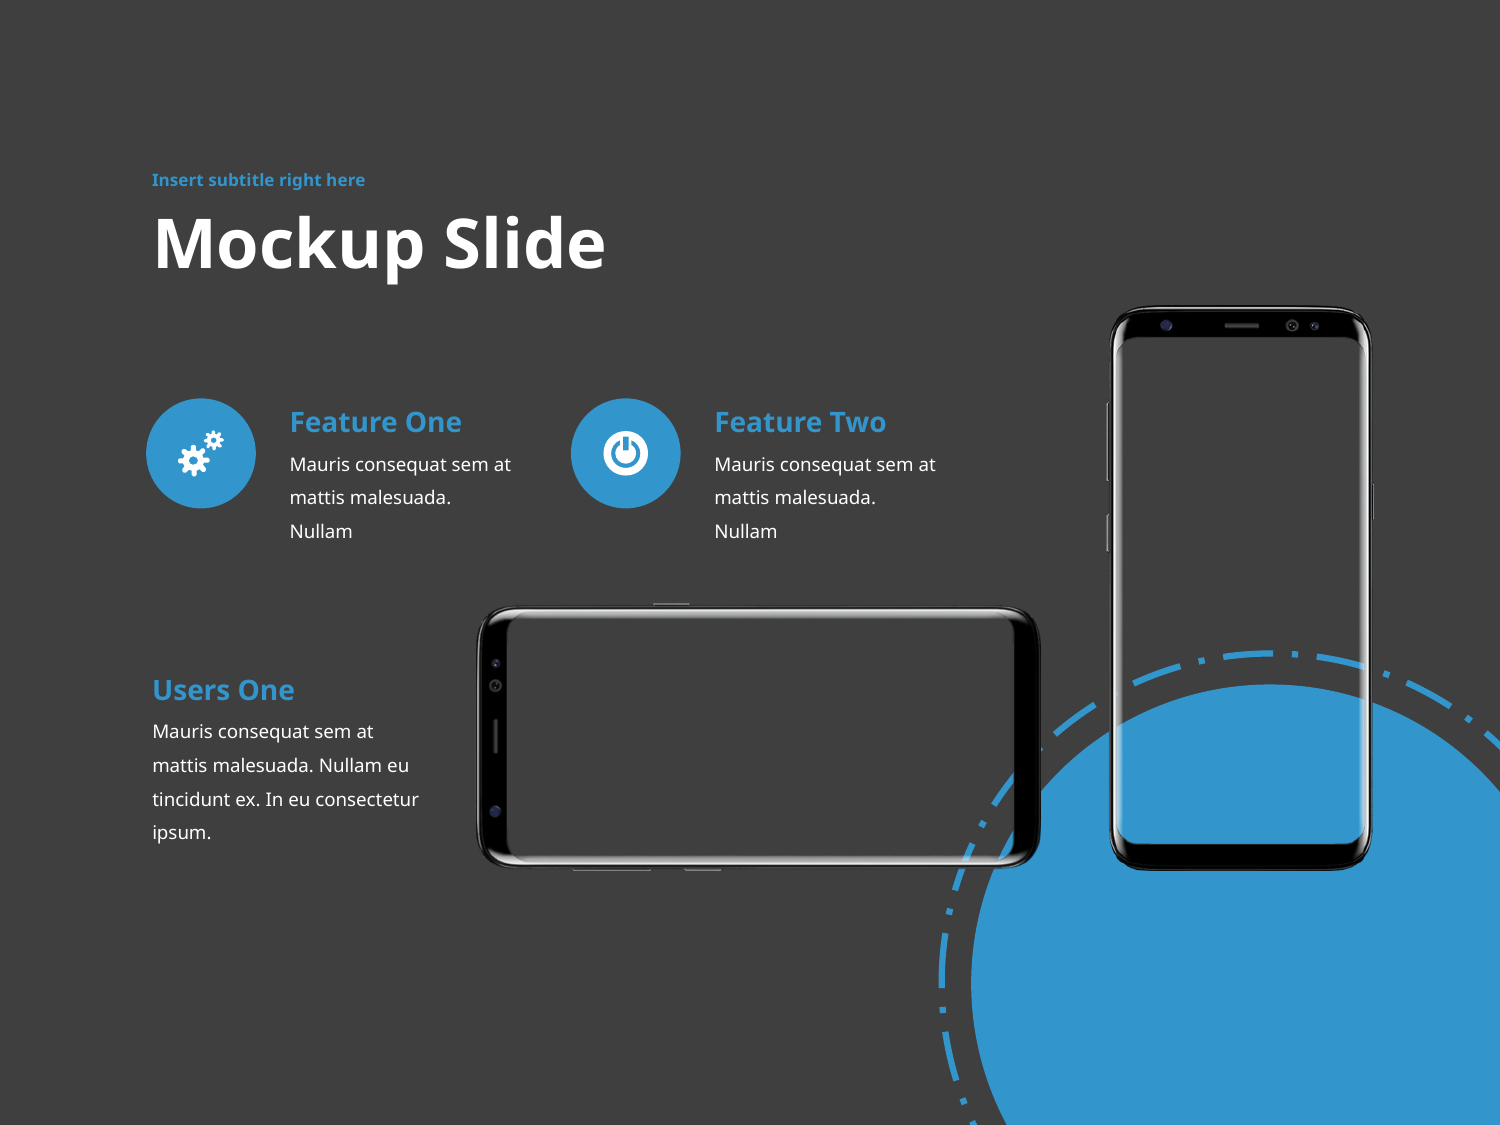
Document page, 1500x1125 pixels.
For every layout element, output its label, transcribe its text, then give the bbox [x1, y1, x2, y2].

text_box Feature One [274, 397, 508, 446]
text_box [178, 430, 224, 477]
text_box [940, 668, 1500, 1125]
text_box [603, 431, 649, 476]
picture [476, 454, 1041, 1020]
subtitle Insert subtitle right here [137, 157, 845, 204]
text_box Feature Two [699, 397, 933, 446]
title Mockup Slide [137, 204, 845, 313]
picture [1106, 305, 1374, 871]
text_box Mauris consequat sem at mattis malesuada. Nullam [274, 433, 527, 550]
text_box Users One [137, 664, 405, 714]
text_box [569, 397, 682, 510]
text_box [145, 397, 257, 510]
text_box Mauris consequat sem at mattis malesuada. Nullam [699, 433, 951, 550]
text_box Mauris consequat sem at mattis malesuada. Nullam eu tincidunt ex. In eu consectetur ipsum. [137, 701, 444, 851]
